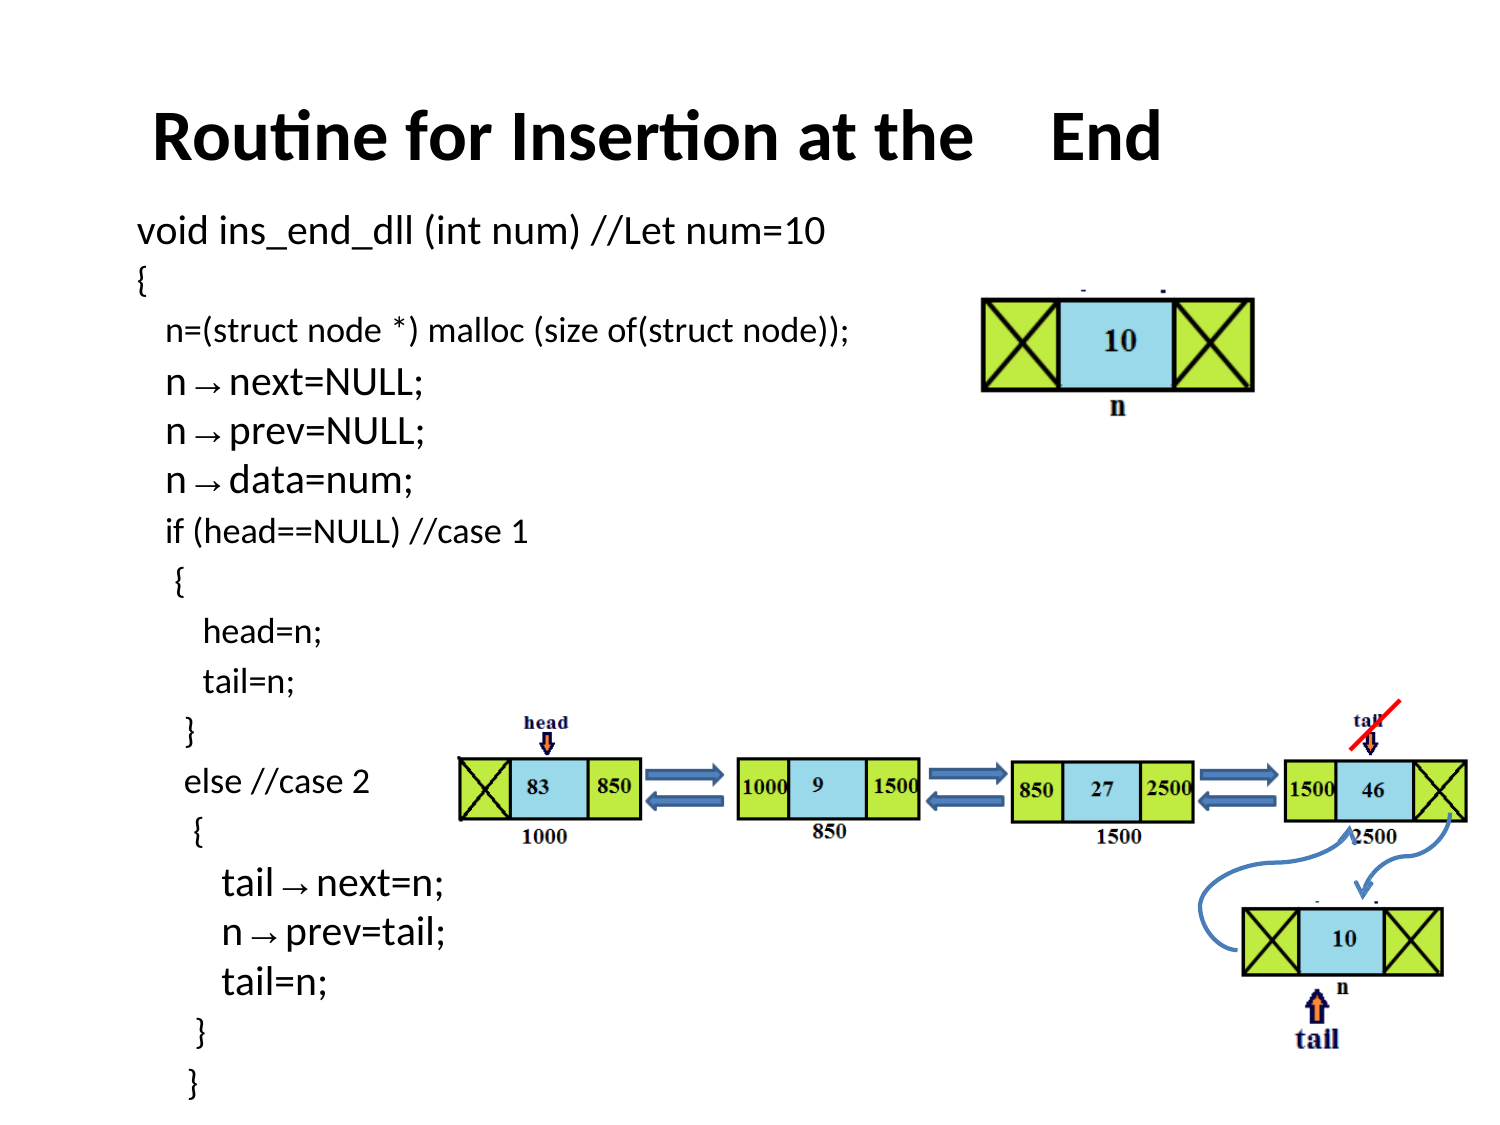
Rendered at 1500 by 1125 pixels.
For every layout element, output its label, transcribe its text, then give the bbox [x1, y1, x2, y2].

text_box Routine for Insertion at the void ins_end_dll (int num) //Let num=10 { n=(struct node *) malloc (size of(struct node)); n→next=NULL; n→prev=NULL; n→data=num; if (head==NULL) //case 1 { head=n; tail=n; } else //case 2 { tail→next=n; n→prev=tail; tail=n; [87, 102, 1040, 1010]
text_box [1287, 1024, 1347, 1054]
text_box [1040, 712, 1474, 850]
text_box [1299, 986, 1334, 1024]
text_box [1197, 825, 1358, 953]
text_box } } [87, 1013, 209, 1110]
text_box [1353, 812, 1453, 901]
text_box End [1047, 102, 1195, 190]
text_box [1237, 900, 1452, 1000]
text_box [1040, 287, 1266, 424]
